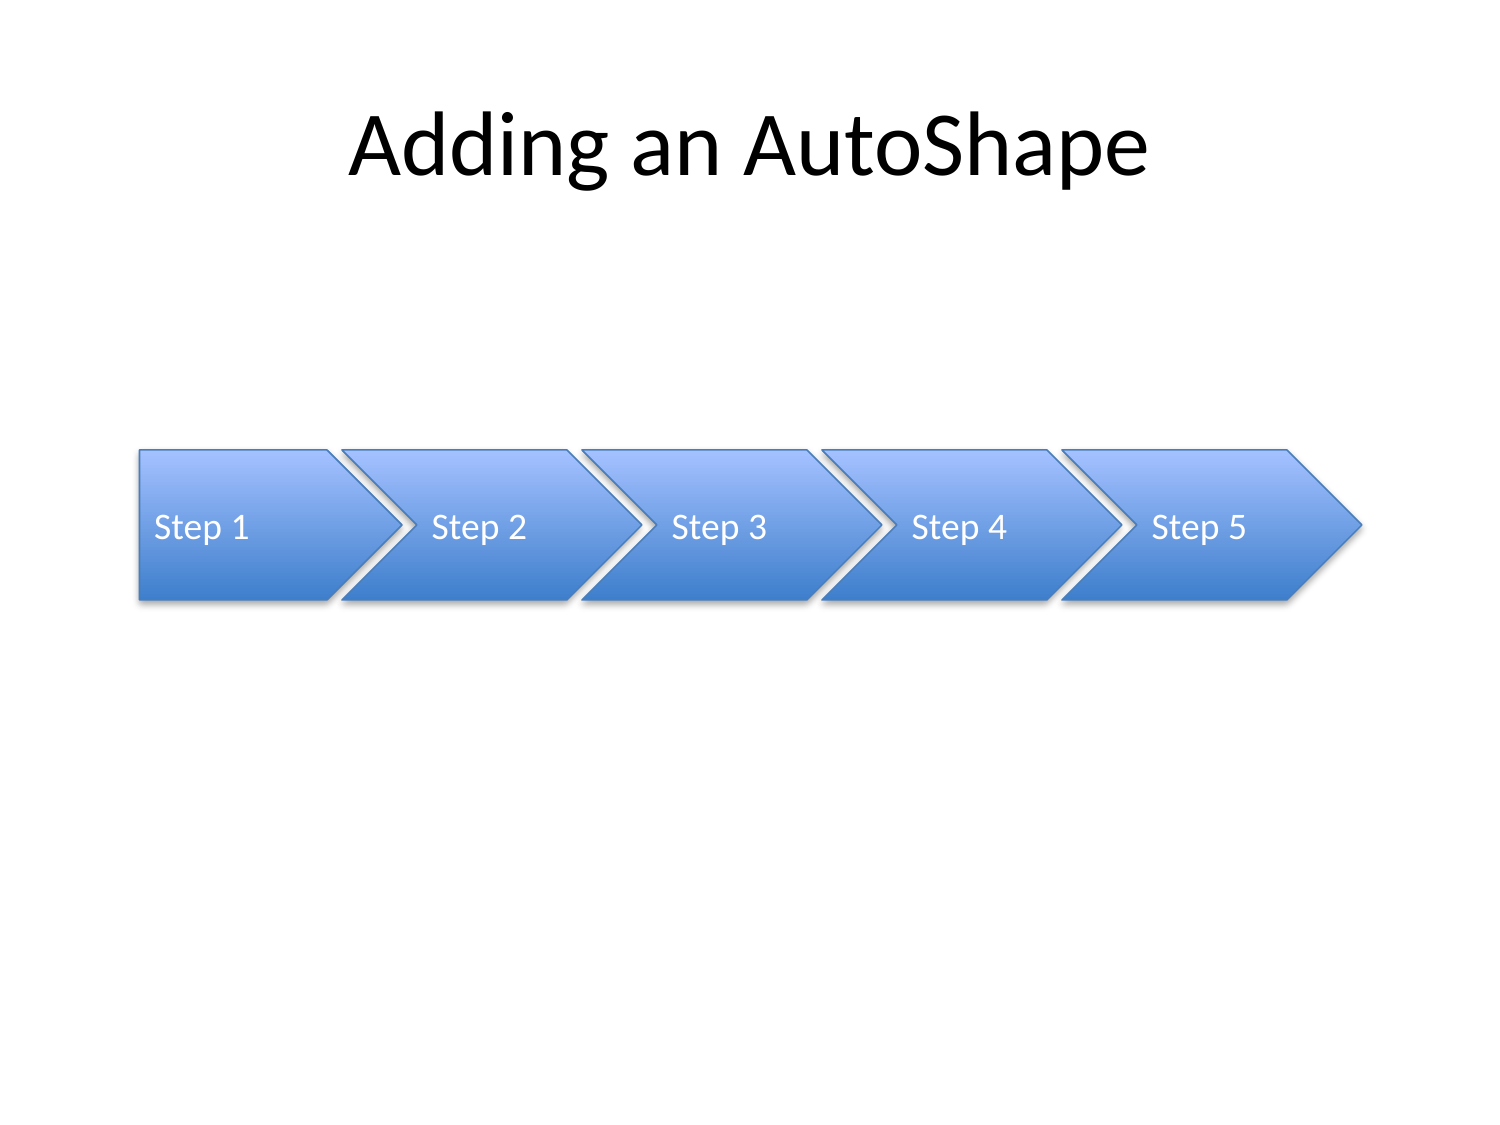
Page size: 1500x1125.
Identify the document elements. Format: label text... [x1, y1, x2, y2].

text_box Step 1 [138, 449, 403, 601]
text_box Step 4 [821, 449, 1123, 601]
text_box Step 2 [341, 449, 643, 601]
title Adding an AutoShape [75, 45, 1425, 233]
text_box Step 3 [581, 449, 883, 601]
text_box Step 5 [1061, 449, 1363, 601]
